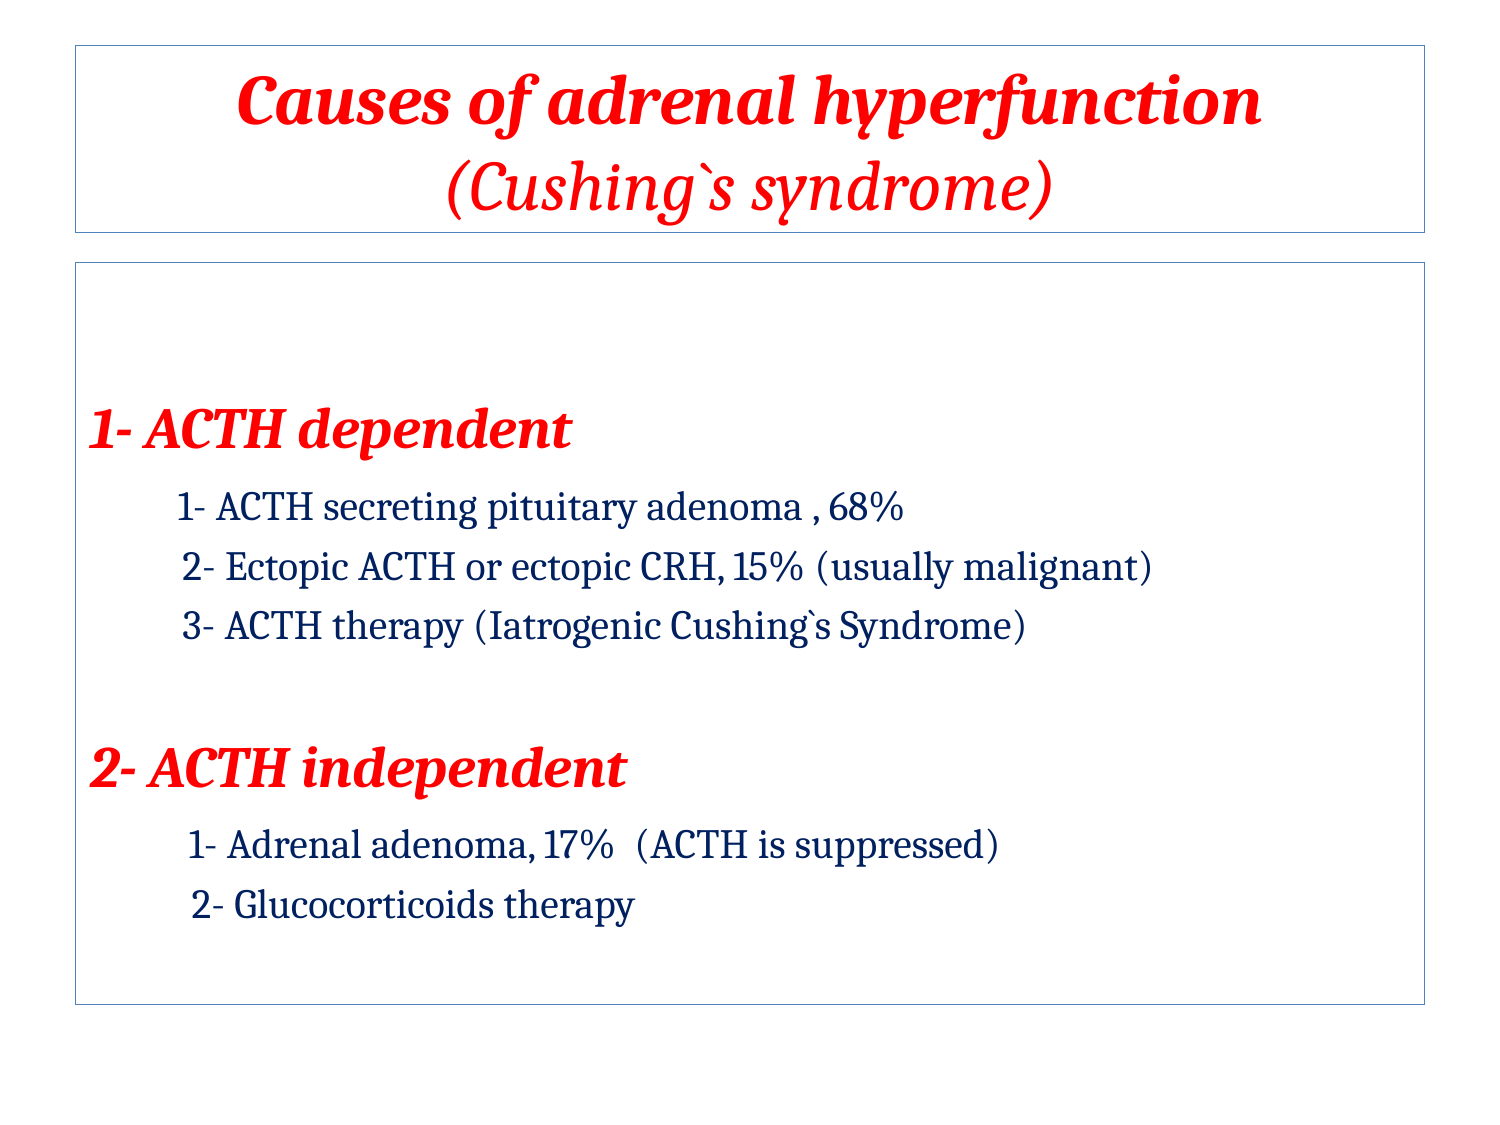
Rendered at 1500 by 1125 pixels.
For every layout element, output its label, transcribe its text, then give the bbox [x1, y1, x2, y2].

list 1- ACTH dependent 1- ACTH secreting pituitary adenoma , 68% 2- Ectopic ACTH or ectopic CRH, 15% (usually malignant) 3- ACTH therapy (Iatrogenic Cushing`s Syndrome) 2- ACTH independent 1- Adrenal adenoma, 17% (ACTH is suppressed) 2- Glucocorticoids therapy [75, 262, 1425, 1005]
title Causes of adrenal hyperfunction (Cushing`s syndrome) [75, 45, 1425, 233]
